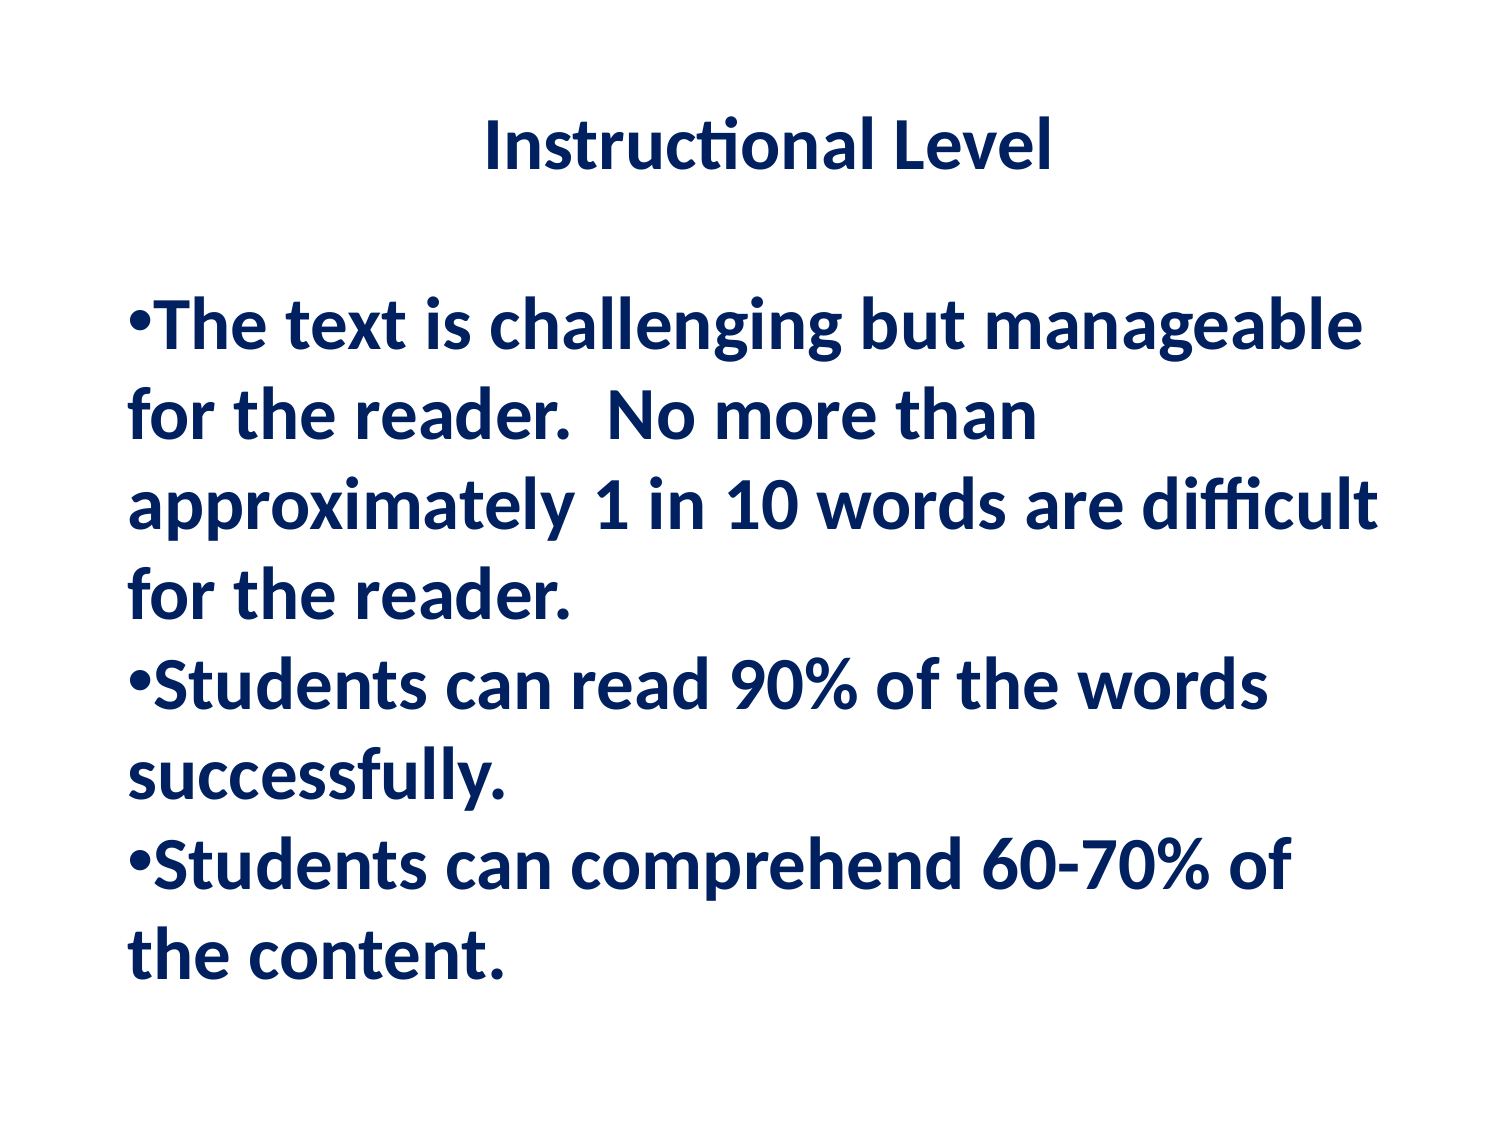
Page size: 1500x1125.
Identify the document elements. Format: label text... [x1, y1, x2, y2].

text_box Instructional Level The text is challenging but manageable for the reader. No more than approximately 1 in 10 words are difficult for the reader. Students can read 90% of the words successfully. Students can comprehend 60-70% of the content. [112, 87, 1425, 1003]
